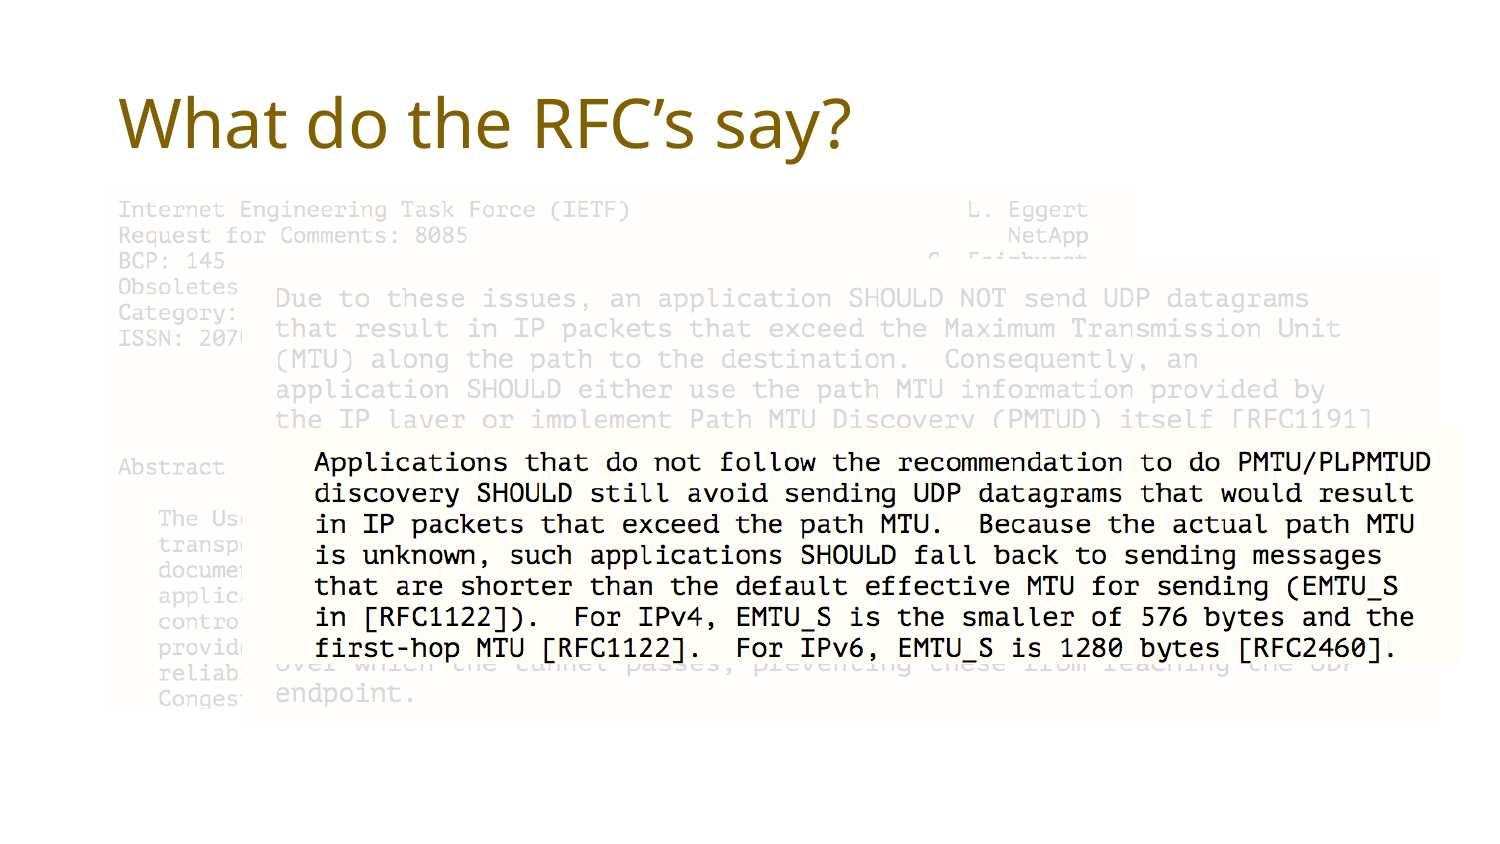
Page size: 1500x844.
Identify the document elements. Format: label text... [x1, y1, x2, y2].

title What do the RFC’s say? [103, 44, 1397, 170]
text_box [85, 170, 1463, 728]
picture [103, 186, 1462, 724]
